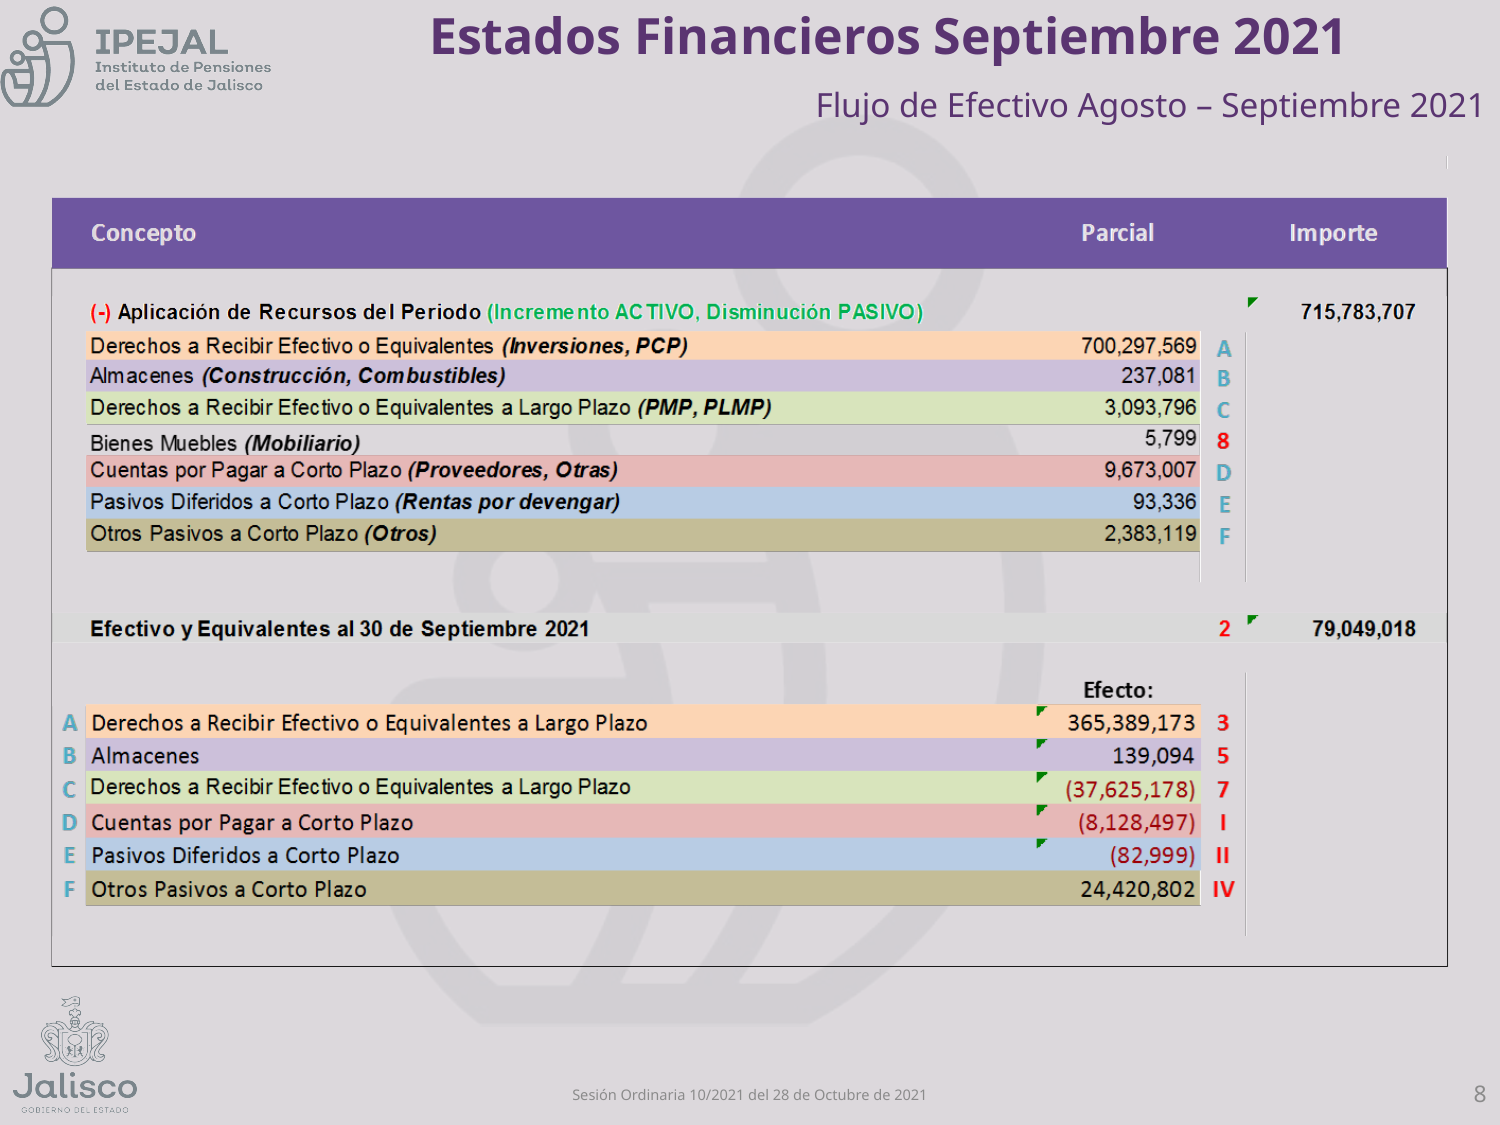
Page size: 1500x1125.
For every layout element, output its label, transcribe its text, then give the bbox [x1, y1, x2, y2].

picture [0, 6, 271, 107]
text_box Flujo de Efectivo Agosto – Septiembre 2021 [749, 77, 1500, 132]
slide_number 8 [1413, 1065, 1500, 1125]
text_box Estados Financieros Septiembre 2021 [277, 4, 1500, 78]
picture [0, 988, 166, 1125]
footer Sesión Ordinaria 10/2021 del 28 de Octubre de 2021 [472, 1065, 1028, 1125]
picture [51, 156, 1449, 969]
